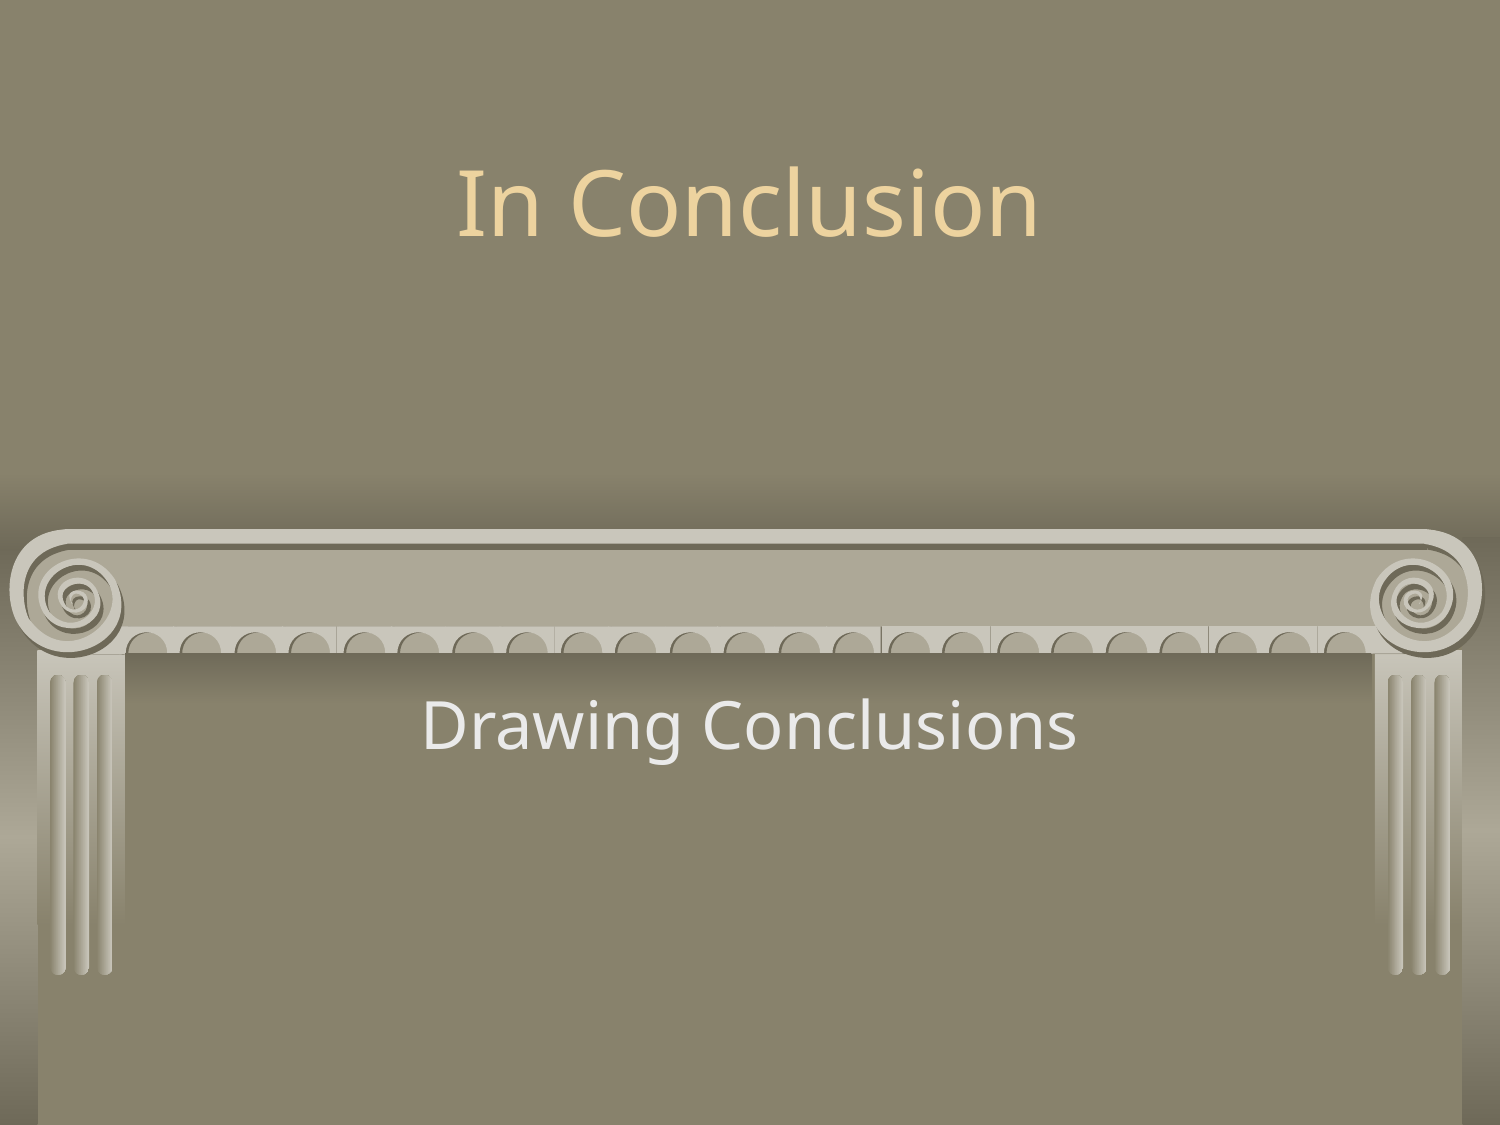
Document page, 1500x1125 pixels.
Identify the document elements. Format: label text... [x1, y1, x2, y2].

subtitle Drawing Conclusions [224, 674, 1276, 963]
title In Conclusion [112, 74, 1388, 263]
